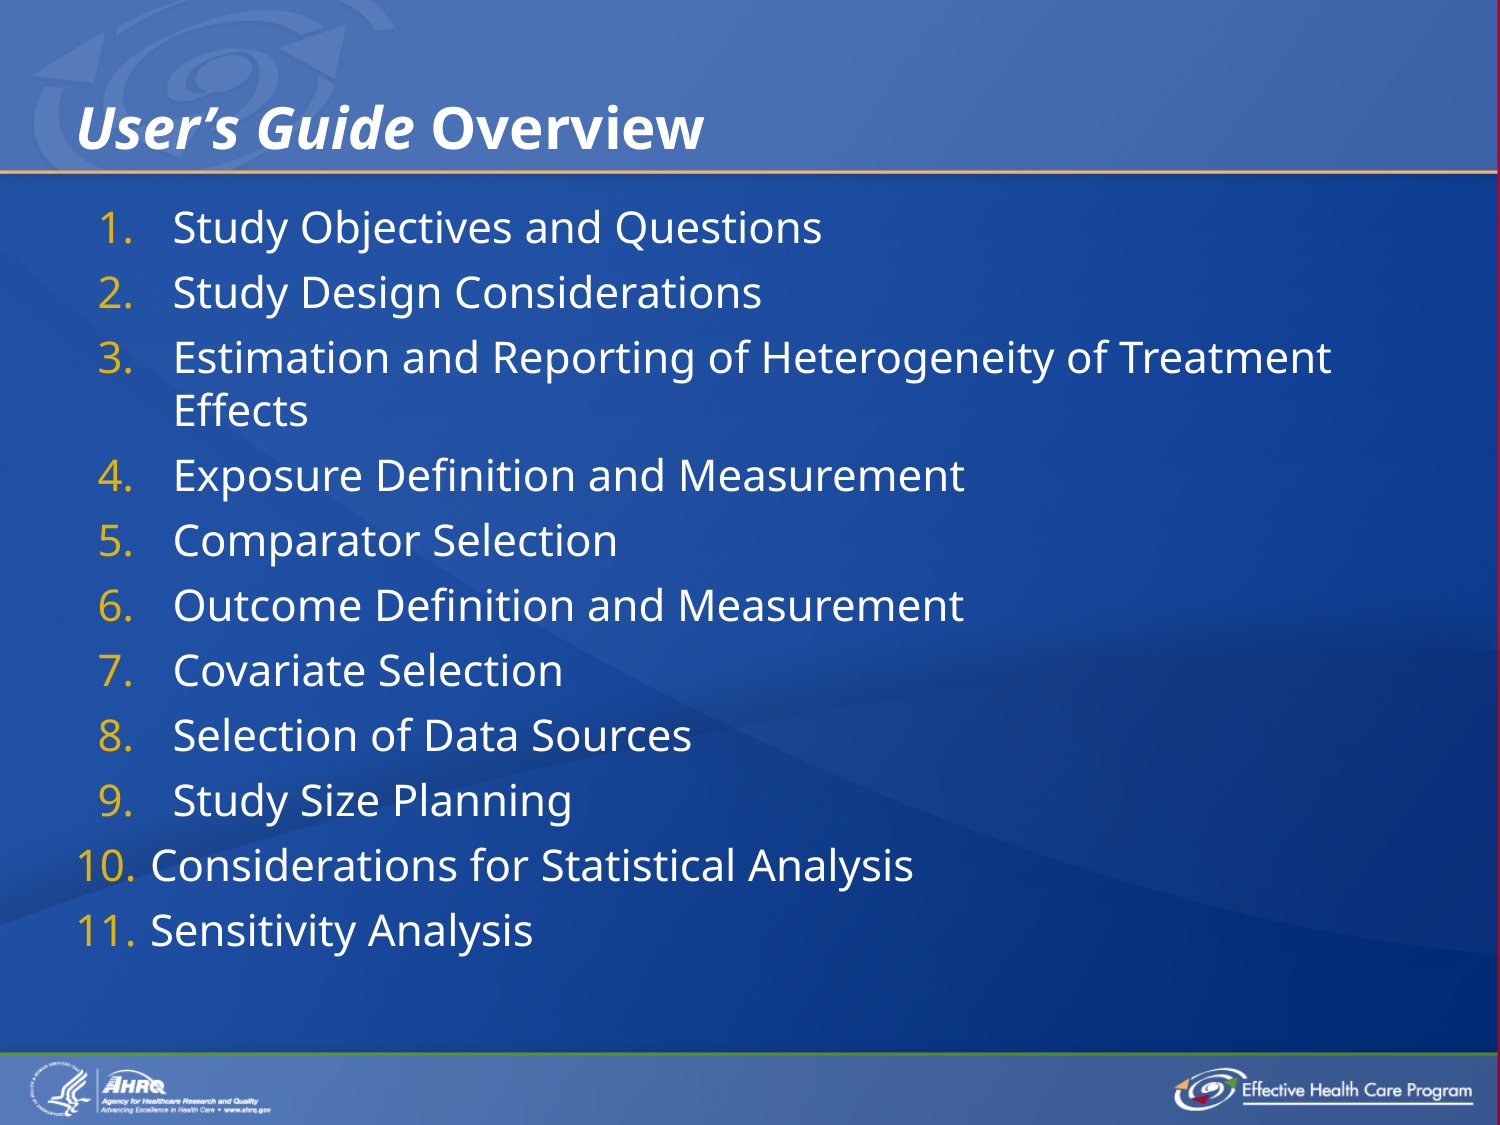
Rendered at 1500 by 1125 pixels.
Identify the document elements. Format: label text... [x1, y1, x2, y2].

title User’s Guide Overview [75, 21, 1425, 163]
picture [0, 0, 1500, 1125]
list Study Objectives and Questions Study Design Considerations Estimation and Reporting of Heterogeneity of Treatment Effects Exposure Definition and Measurement Comparator Selection Outcome Definition and Measurement Covariate Selection Selection of Data Sources Study Size Planning Considerations for Statistical Analysis Sensitivity Analysis [75, 200, 1425, 992]
